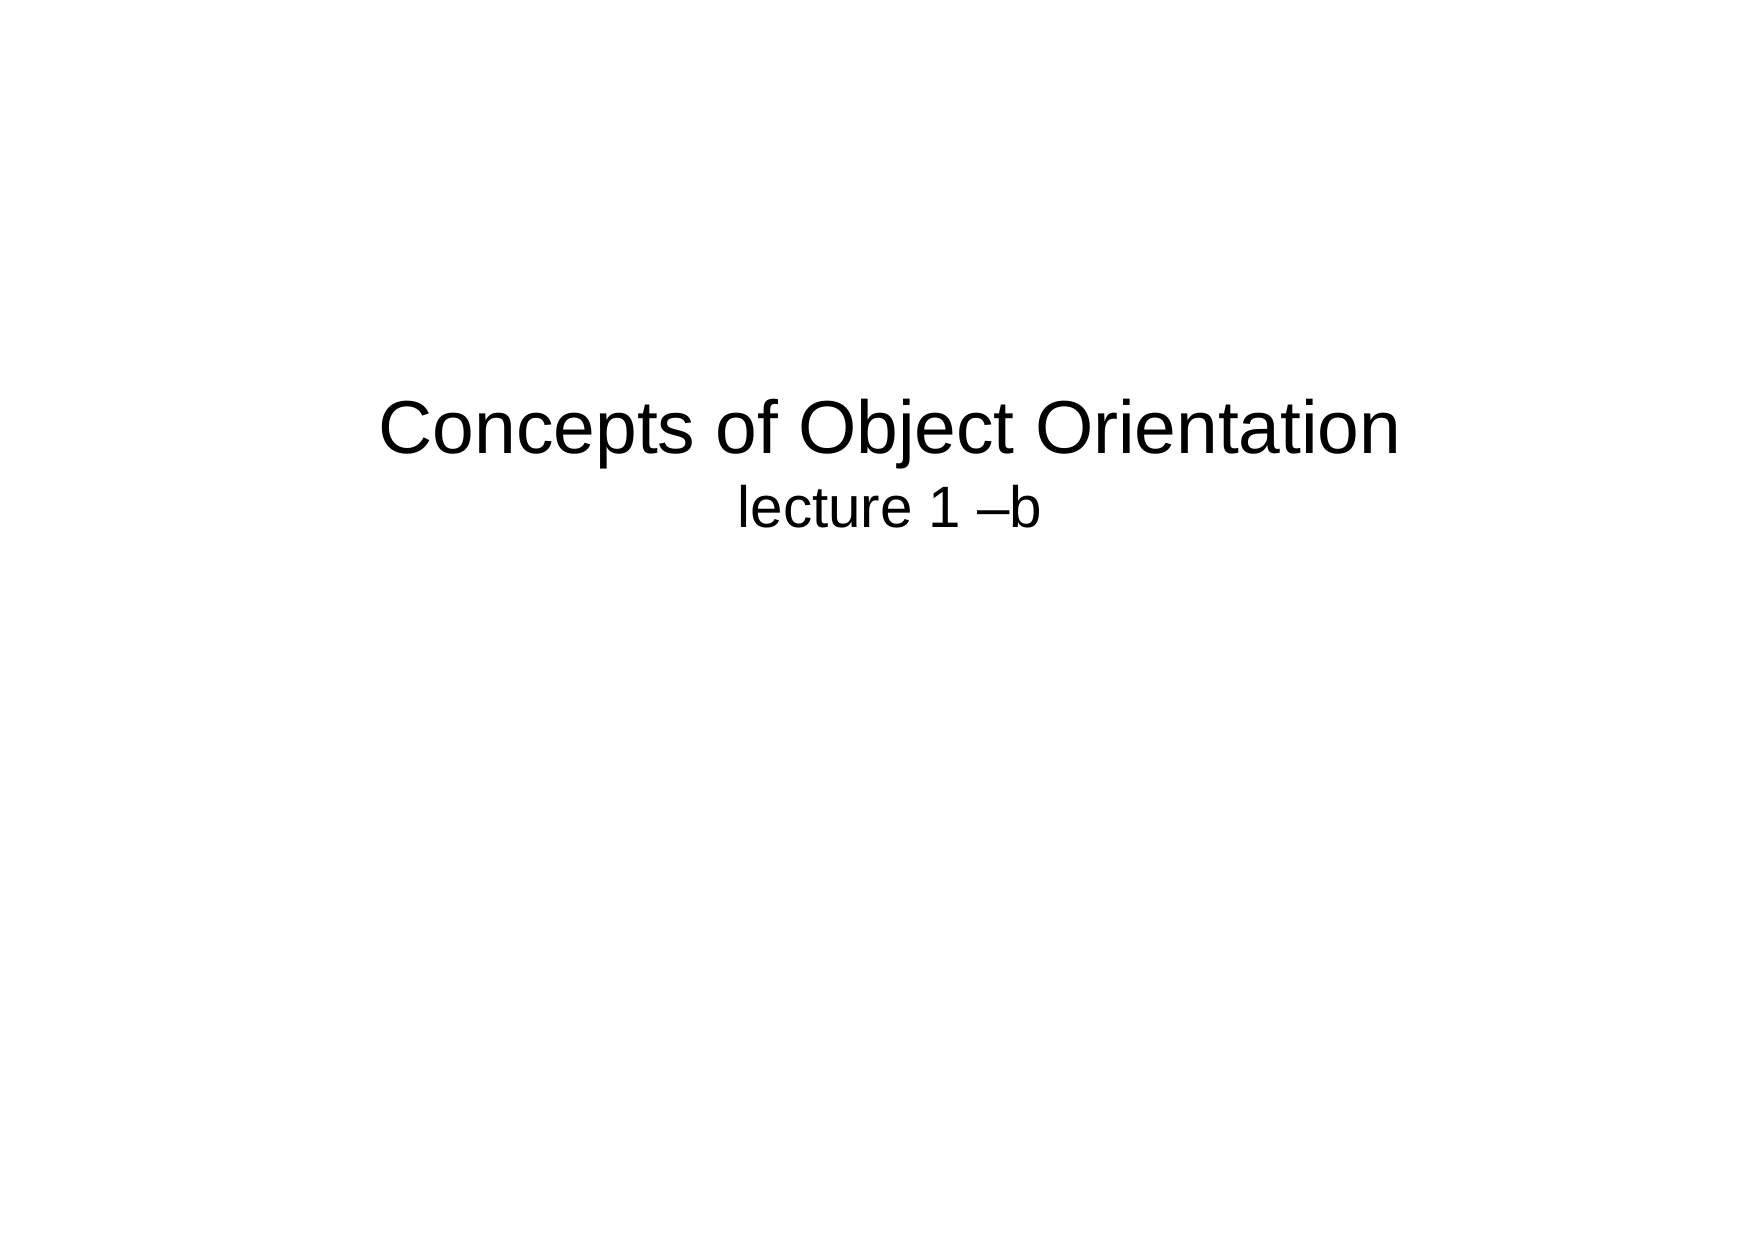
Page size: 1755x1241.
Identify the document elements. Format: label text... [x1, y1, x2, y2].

title Concepts of Object Orientation lecture 1 –b [276, 379, 1503, 587]
